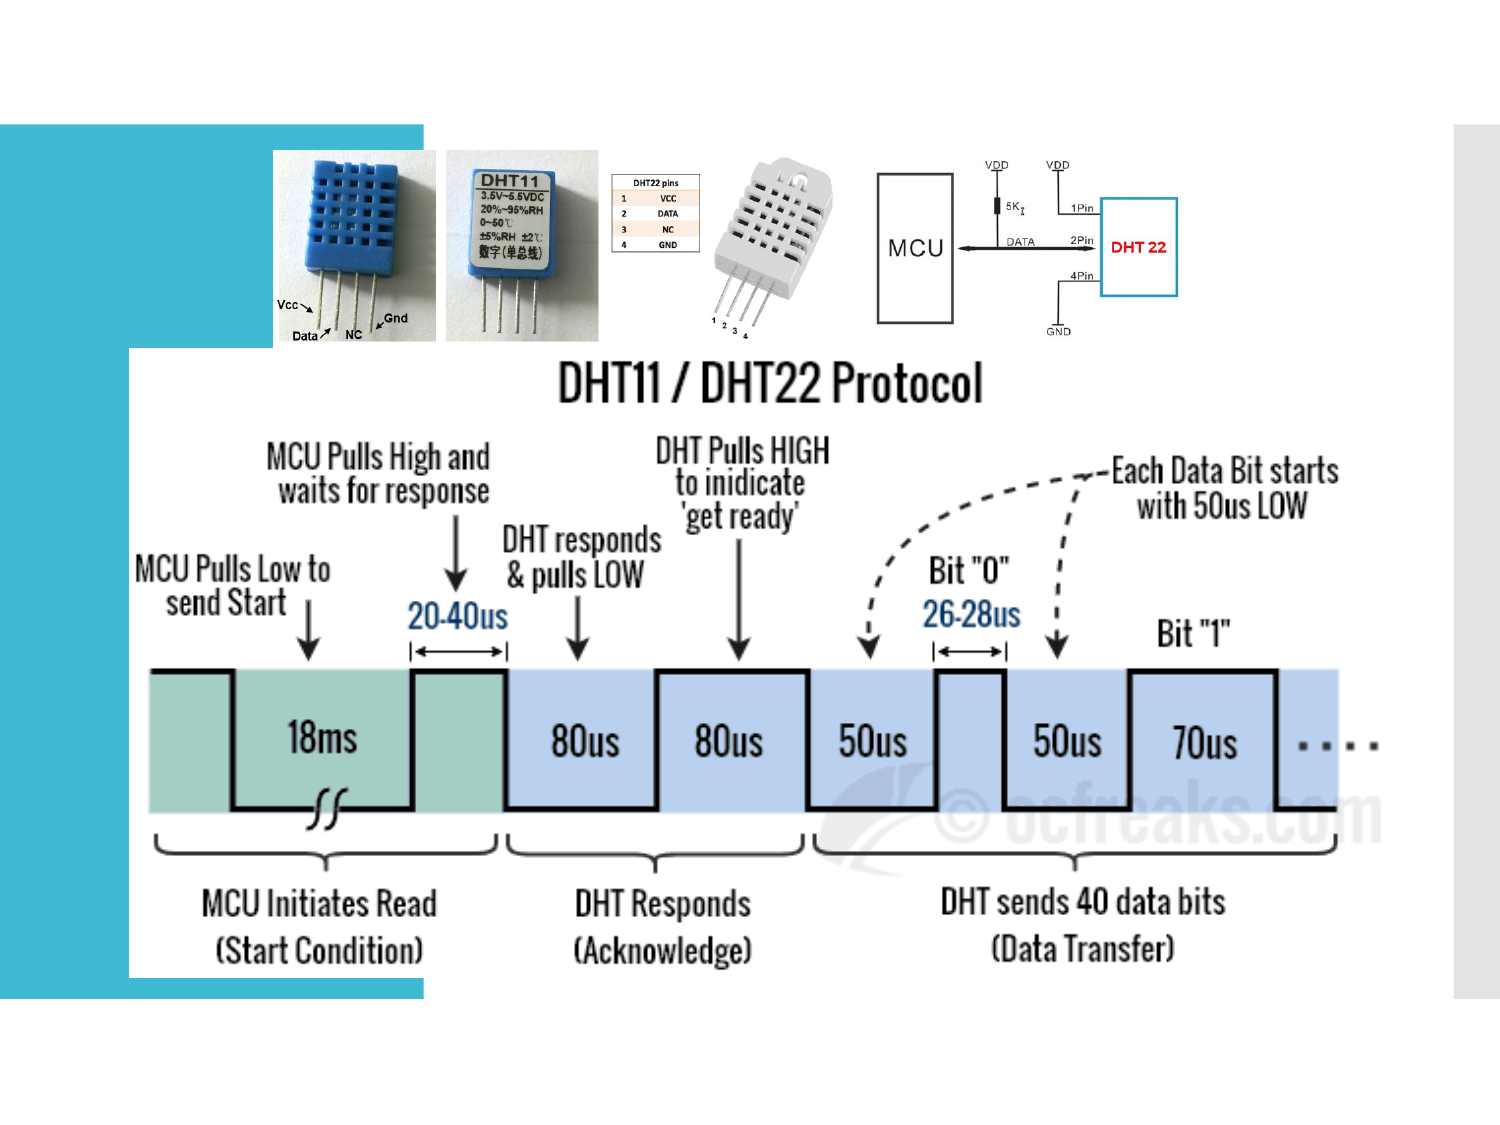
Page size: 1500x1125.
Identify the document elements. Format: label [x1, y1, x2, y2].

picture [129, 150, 1398, 978]
